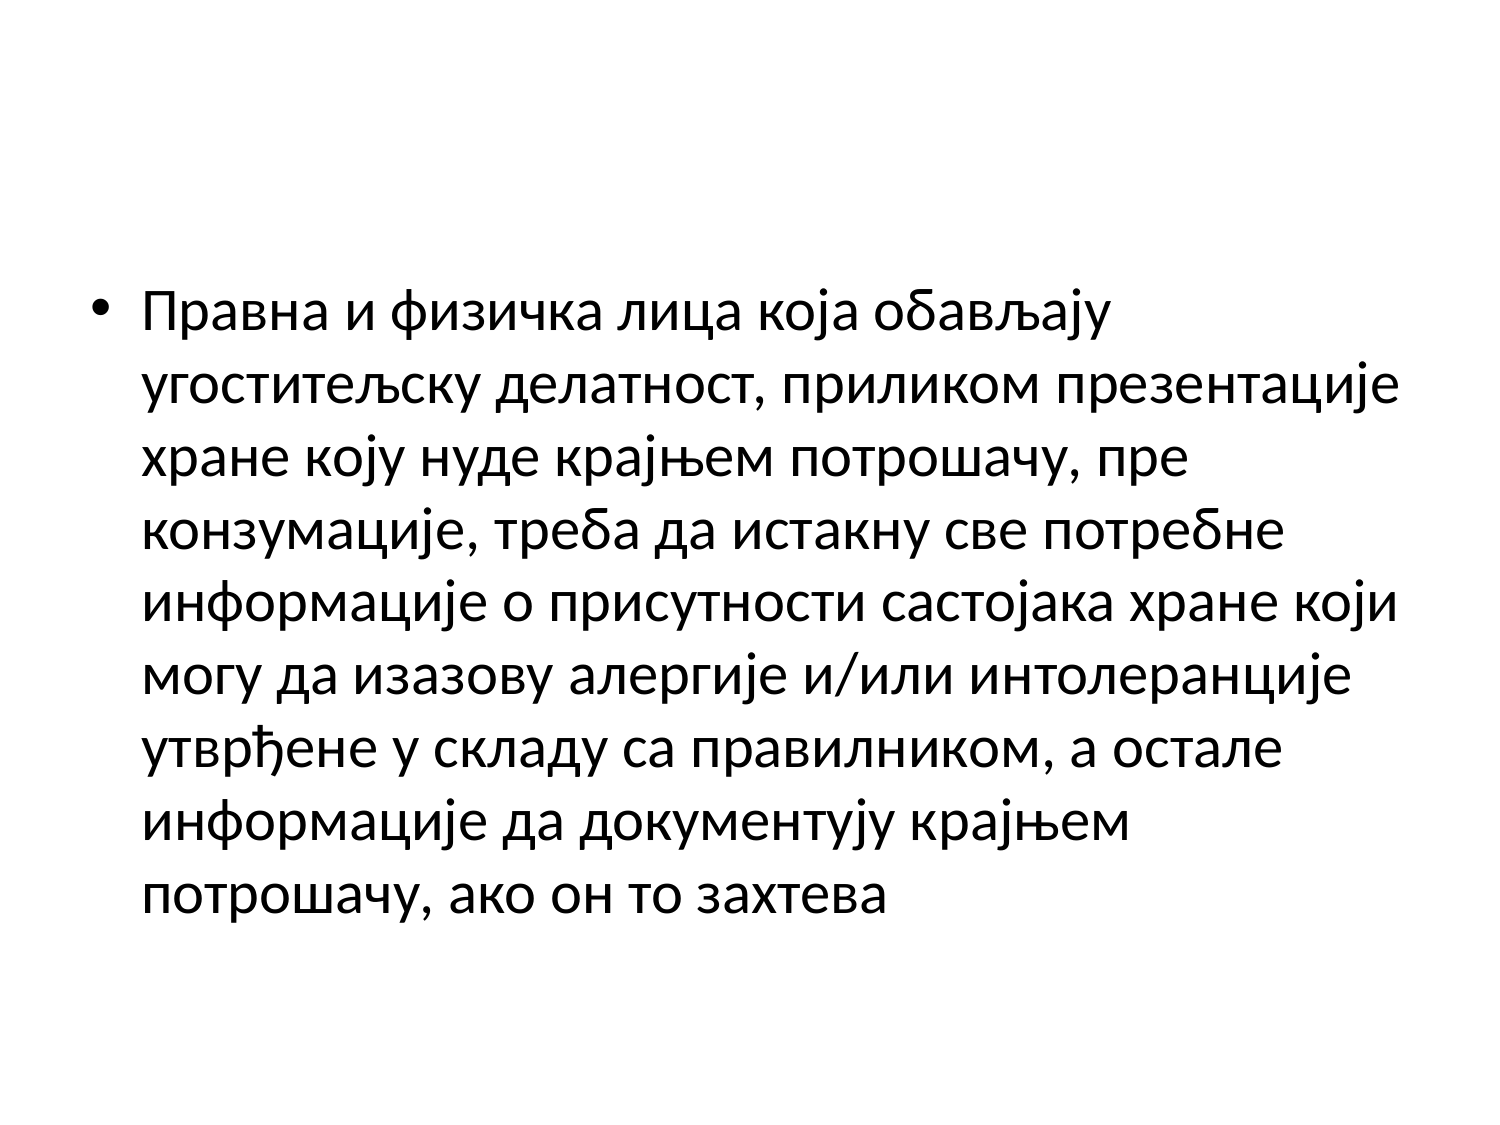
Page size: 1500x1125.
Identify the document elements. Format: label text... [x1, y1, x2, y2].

list Правна и физичка лица која обављају угоститељску делатност, приликом презентације хране коју нуде крајњем потрошачу, пре конзумације, треба да истакну све потребне информације о присутности састојака хране који могу да изазову алергије и/или интолеранције утврђене у складу са правилником, а остале информације да документују крајњем потрошачу, ако он то захтева [75, 262, 1425, 1005]
